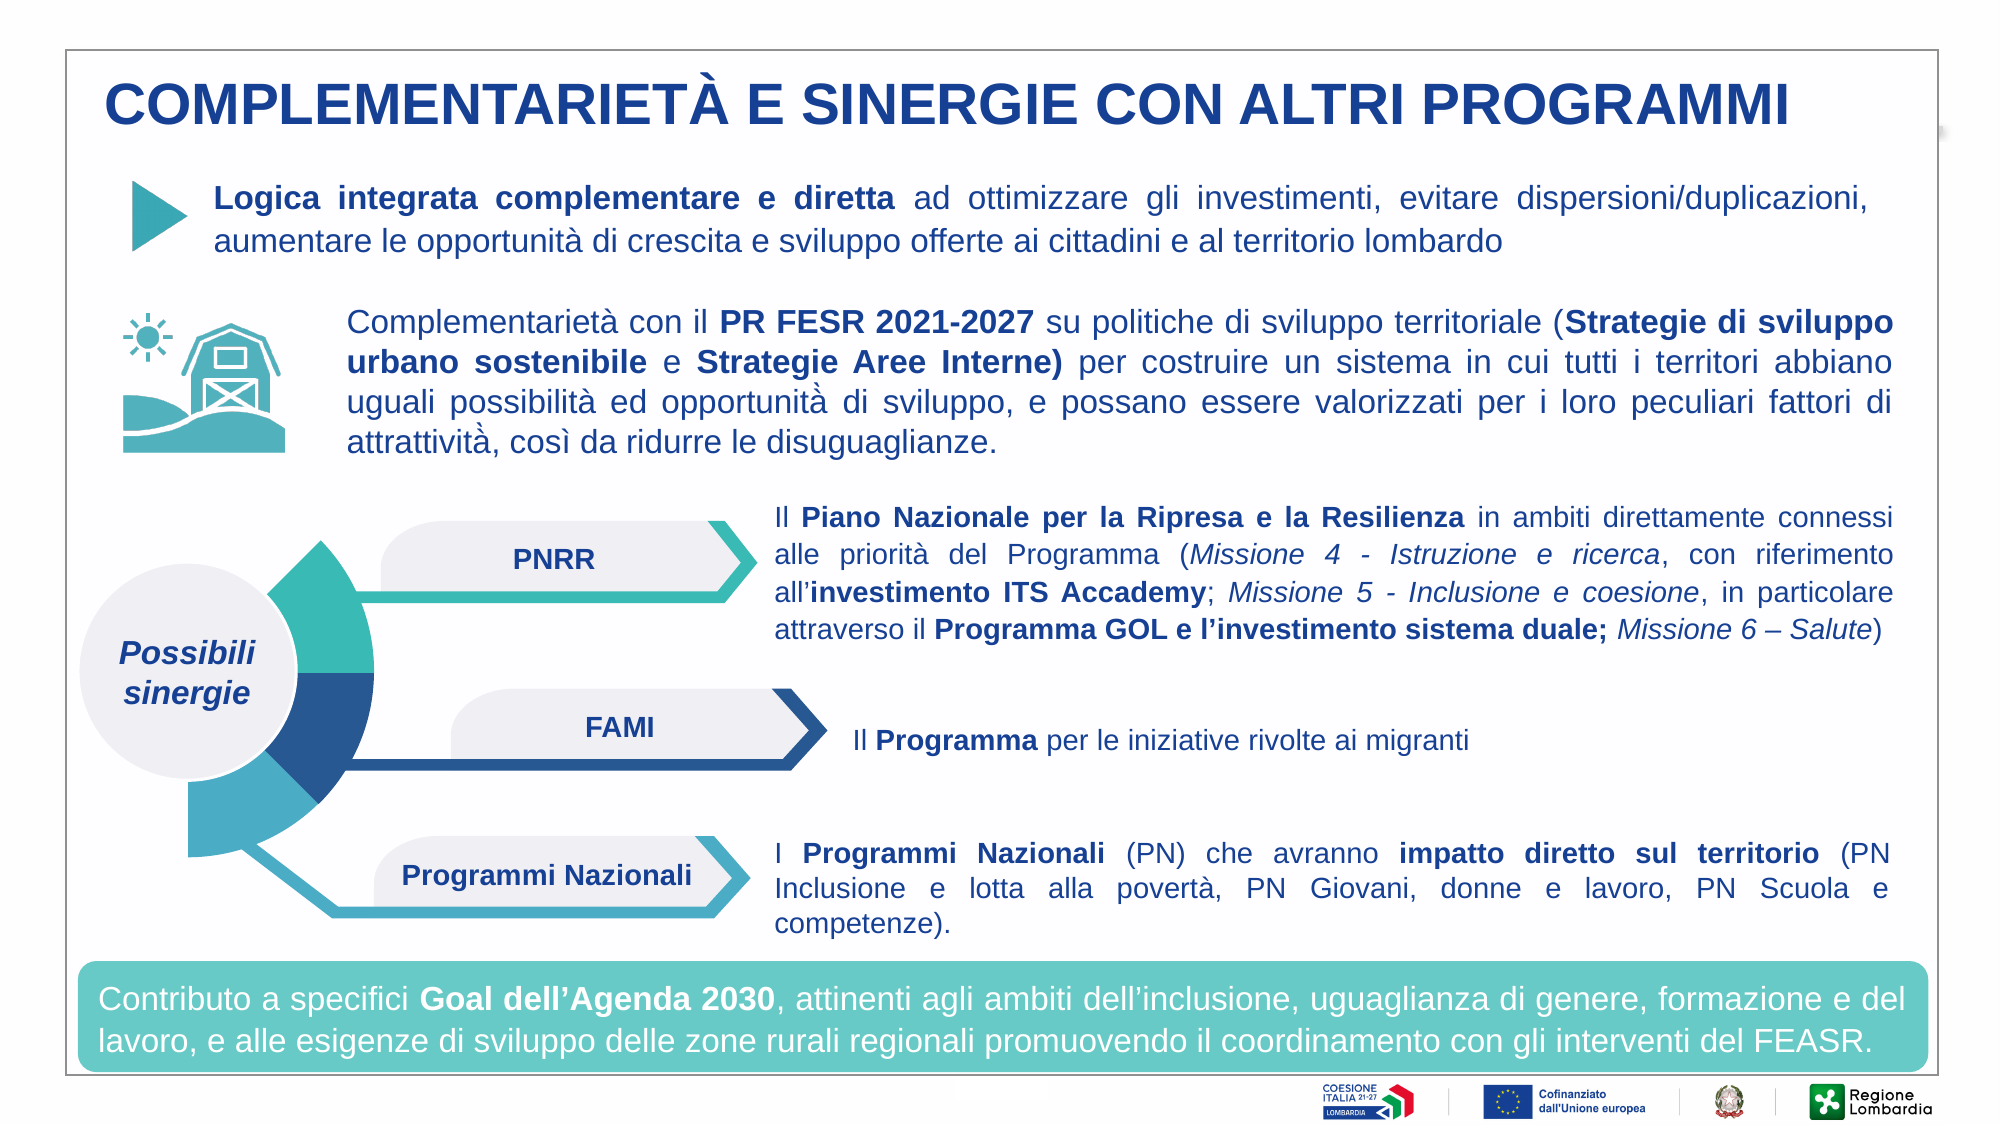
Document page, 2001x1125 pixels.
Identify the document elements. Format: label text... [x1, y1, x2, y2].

text_box Complementarietà con il PR FESR 2021-2027 su politiche di sviluppo territoriale (Strategie di sviluppo urbano sostenibile e Strategie Aree Interne) per costruire un sistema in cui tutti i territori abbiano uguali possibilità ed opportunità̀ di sviluppo, e possano essere valorizzati per i loro peculiari fattori di attrattività̀, così da ridurre le disuguaglianze. [331, 292, 1910, 468]
text_box Contributo a specifici Goal dell’Agenda 2030, attinenti agli ambiti dell’inclusione, uguaglianza di genere, formazione e del lavoro, e alle esigenze di sviluppo delle zone rurali regionali promuovendo il coordinamento con gli interventi del FEASR. [77, 961, 1929, 1073]
picture [0, 0, 2001, 1125]
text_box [77, 478, 1910, 940]
text_box complementarietà e sinergie CON ALTRI PROGRAMMI [96, 58, 1968, 144]
text_box Logica integrata complementare e diretta ad ottimizzare gli investimenti, evitare dispersioni/duplicazioni, aumentare le opportunità di crescita e sviluppo offerte ai cittadini e al territorio lombardo [198, 165, 1886, 266]
